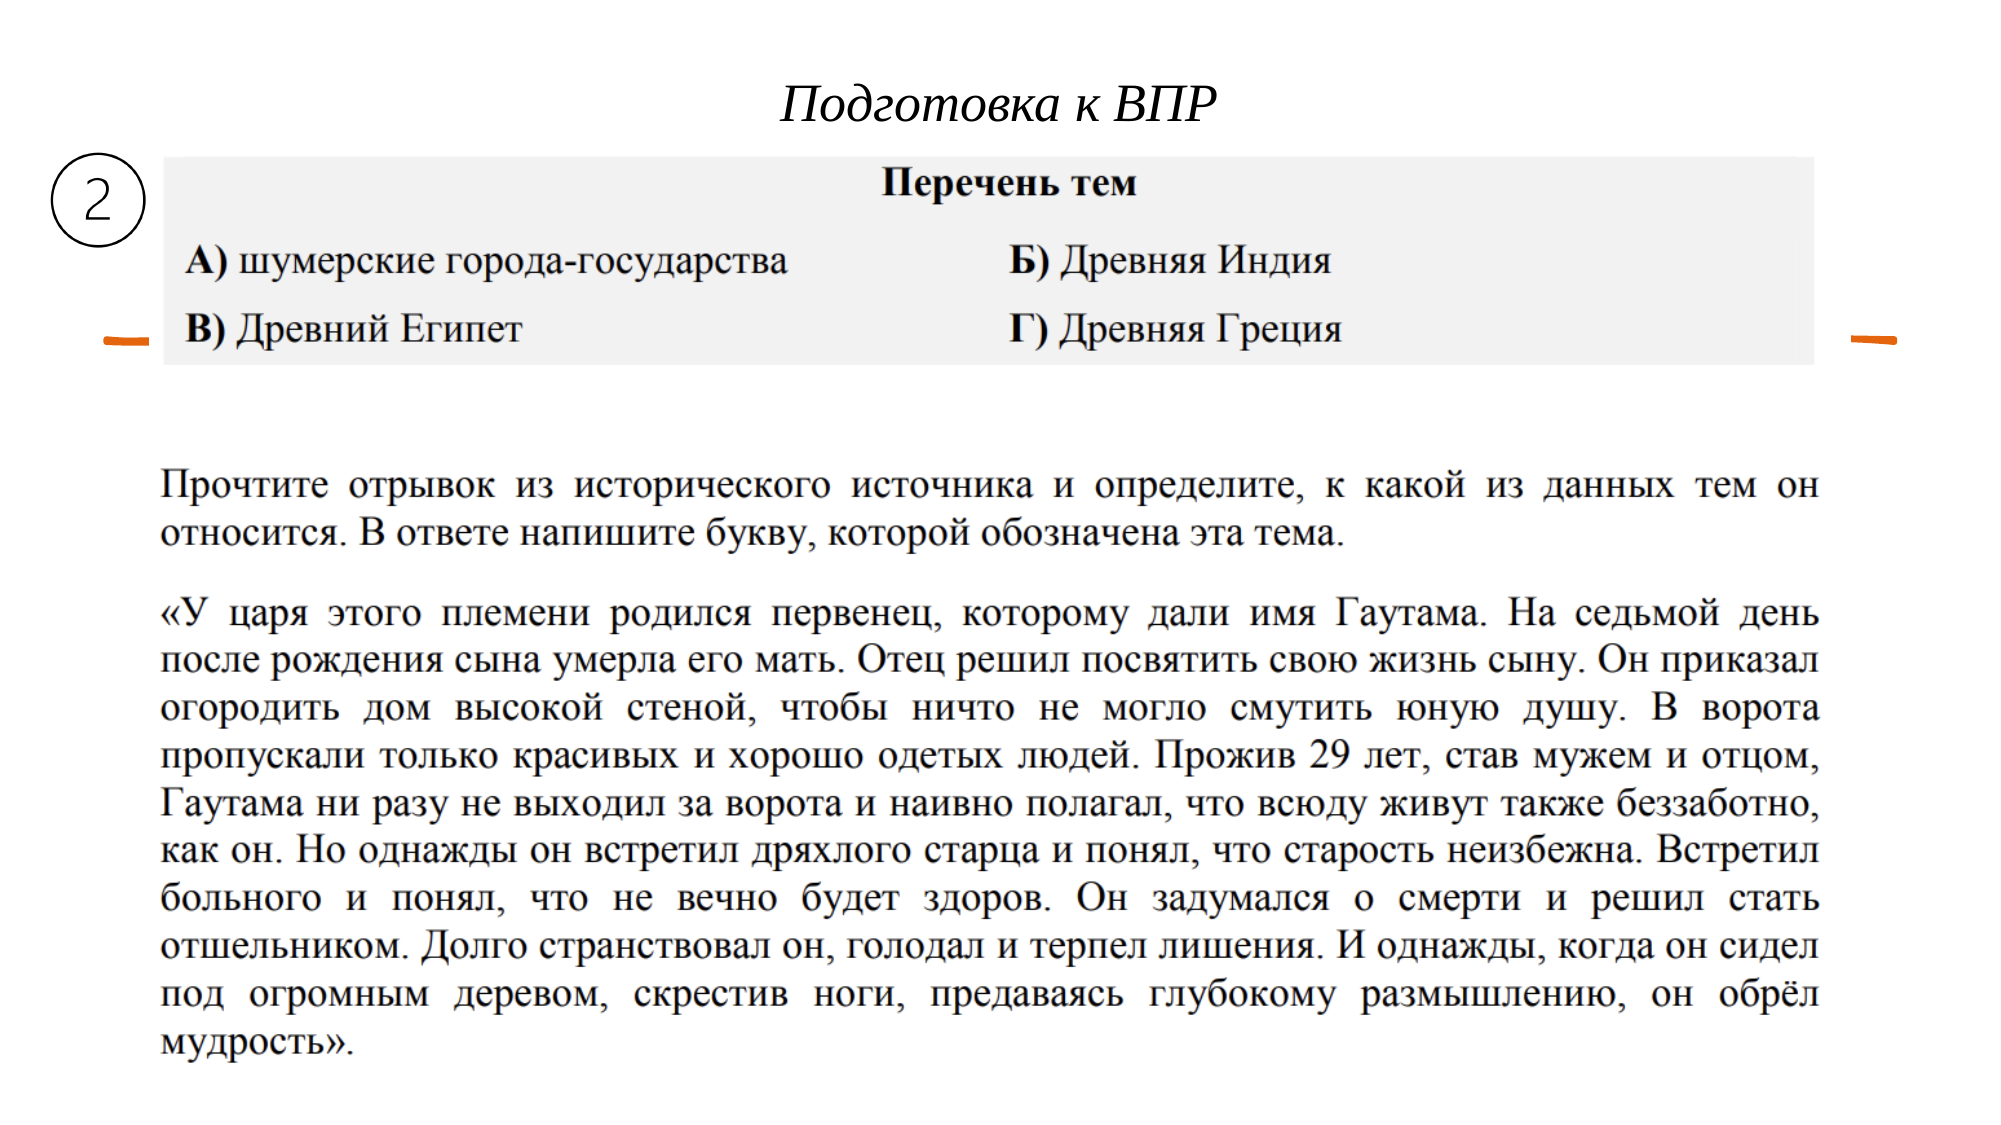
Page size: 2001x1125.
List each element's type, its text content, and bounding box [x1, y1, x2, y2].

title Подготовка к ВПР [137, 59, 1863, 141]
picture [38, 132, 1851, 1103]
